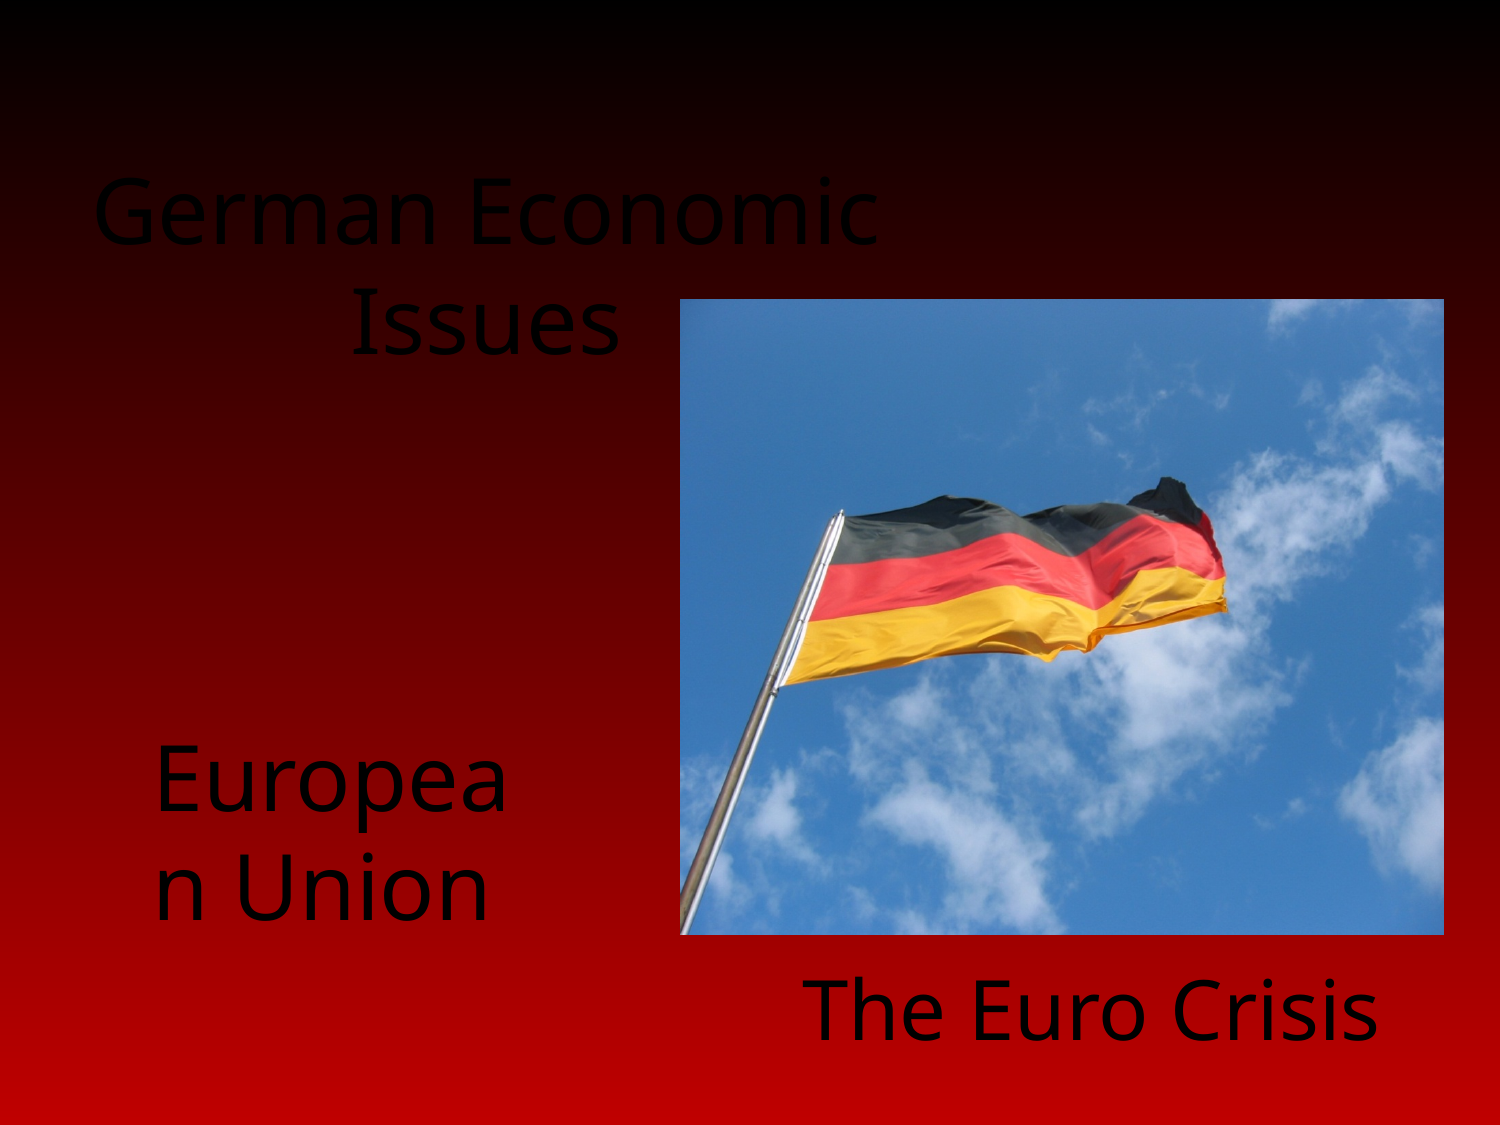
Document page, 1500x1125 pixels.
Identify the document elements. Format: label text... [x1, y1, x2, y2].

title German Economic Issues [0, 149, 974, 376]
text_box European Union [137, 711, 563, 947]
picture [680, 299, 1444, 936]
text_box The Euro Crisis [787, 949, 1406, 1064]
